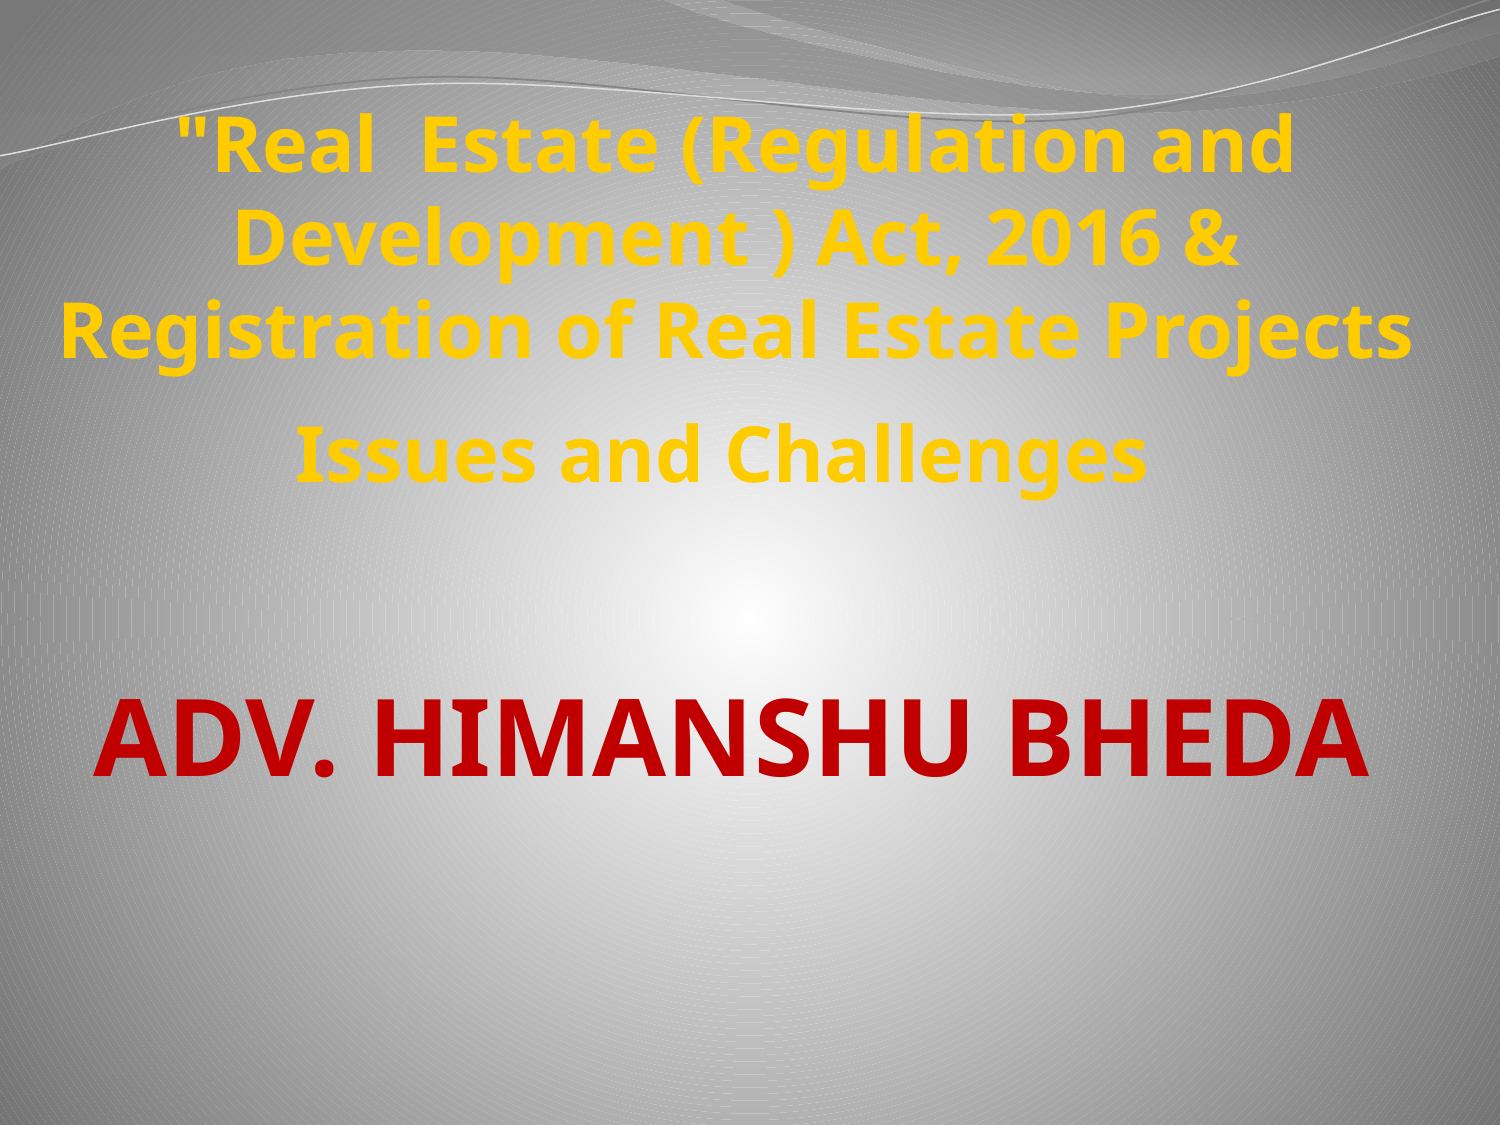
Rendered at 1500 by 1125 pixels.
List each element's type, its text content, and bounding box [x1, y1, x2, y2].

subtitle ADV. HIMANSHU BHEDA [87, 529, 1376, 818]
title "Real Estate (Regulation and Development ) Act, 2016 & Registration of Real Estate Projects Issues and Challenges [23, 93, 1454, 504]
